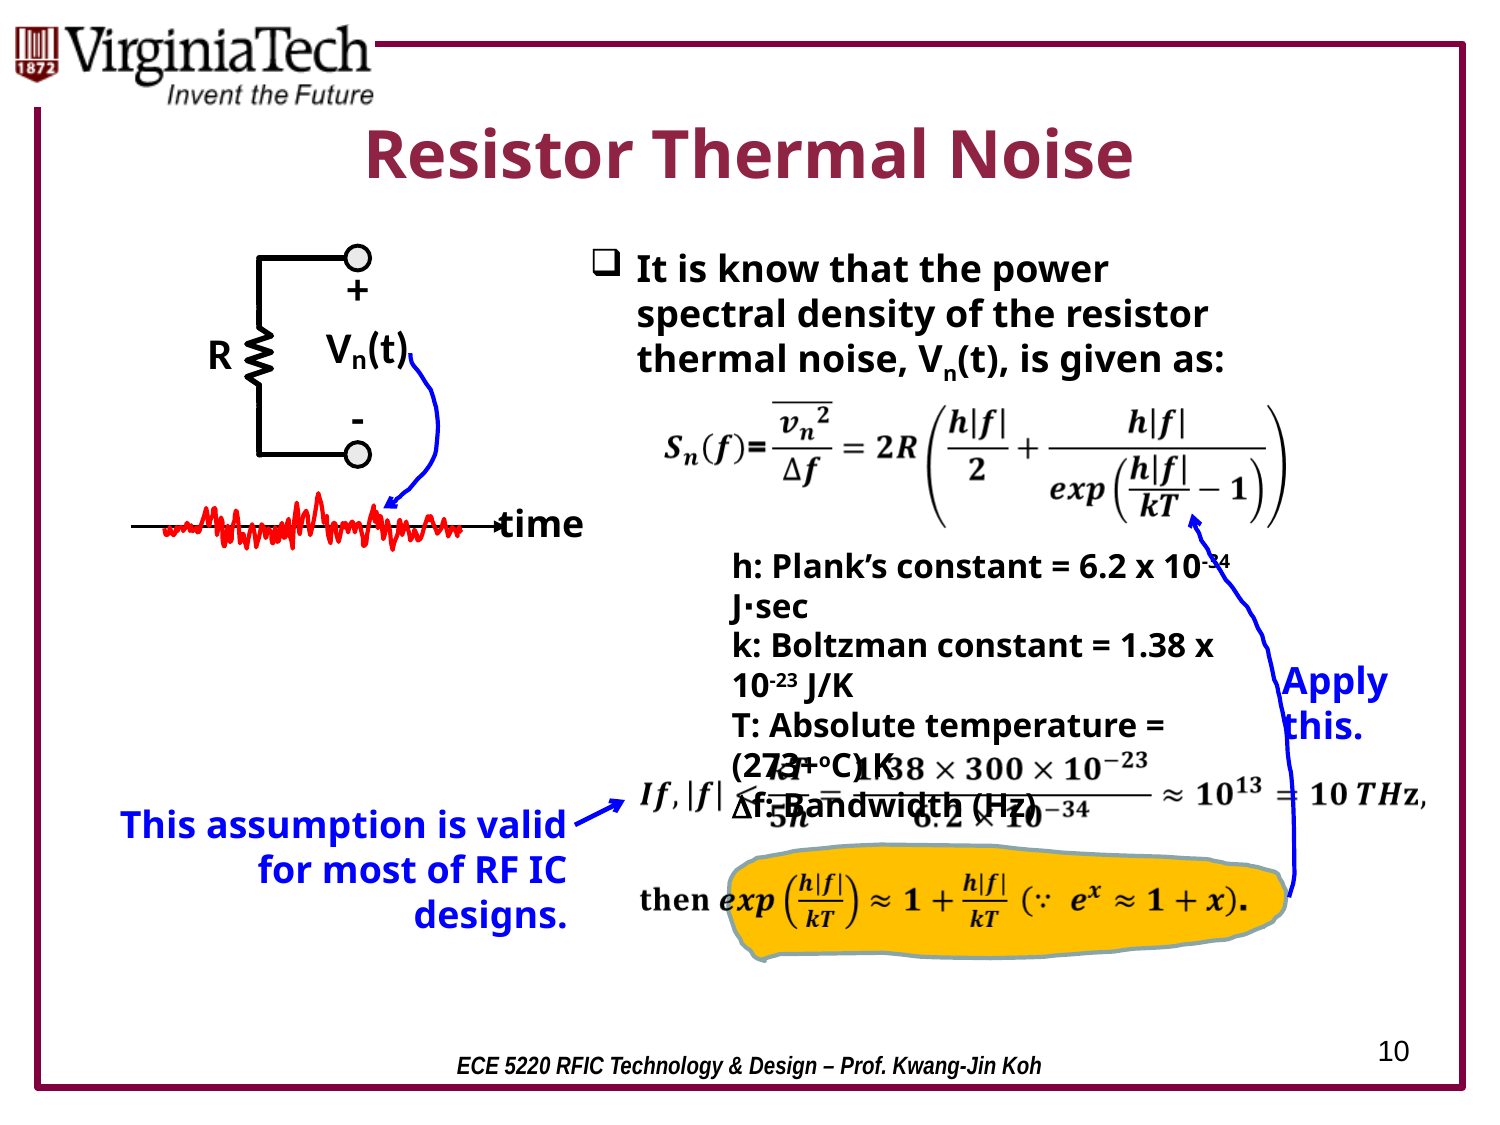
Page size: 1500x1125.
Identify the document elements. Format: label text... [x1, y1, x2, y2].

text_box [383, 370, 441, 509]
text_box [407, 535, 425, 543]
text_box [184, 520, 194, 525]
text_box [197, 505, 225, 525]
text_box [226, 508, 241, 525]
text_box Apply this. [1267, 649, 1450, 755]
text_box [396, 518, 410, 525]
picture [15, 24, 375, 107]
text_box [649, 388, 1313, 538]
text_box [380, 535, 387, 542]
text_box [736, 938, 1239, 963]
text_box time [483, 492, 600, 553]
text_box [340, 519, 363, 525]
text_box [201, 237, 416, 476]
text_box [326, 535, 343, 546]
text_box [422, 514, 437, 525]
text_box [1187, 513, 1297, 898]
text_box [574, 799, 626, 826]
slide_number 10 [1074, 1024, 1425, 1103]
text_box This assumption is valid for most of RF IC designs. [99, 793, 583, 944]
text_box [278, 491, 338, 525]
text_box It is know that the power spectral density of the resistor thermal noise, Vn(t), is given as: [574, 237, 1263, 394]
title Resistor Thermal Noise [75, 104, 1425, 213]
text_box [440, 516, 448, 525]
text_box [366, 503, 391, 525]
text_box [360, 535, 370, 548]
text_box [624, 738, 1450, 938]
text_box h: Plank’s constant = 6.2 x 10-34 J∙sec k: Boltzman constant = 1.38 x 10-23 J/K T: Absolute temperature = (273+oC) K Df: Bandwidth (Hz) [716, 537, 1246, 738]
text_box [388, 535, 405, 553]
text_box [214, 535, 234, 549]
text_box [237, 535, 296, 551]
